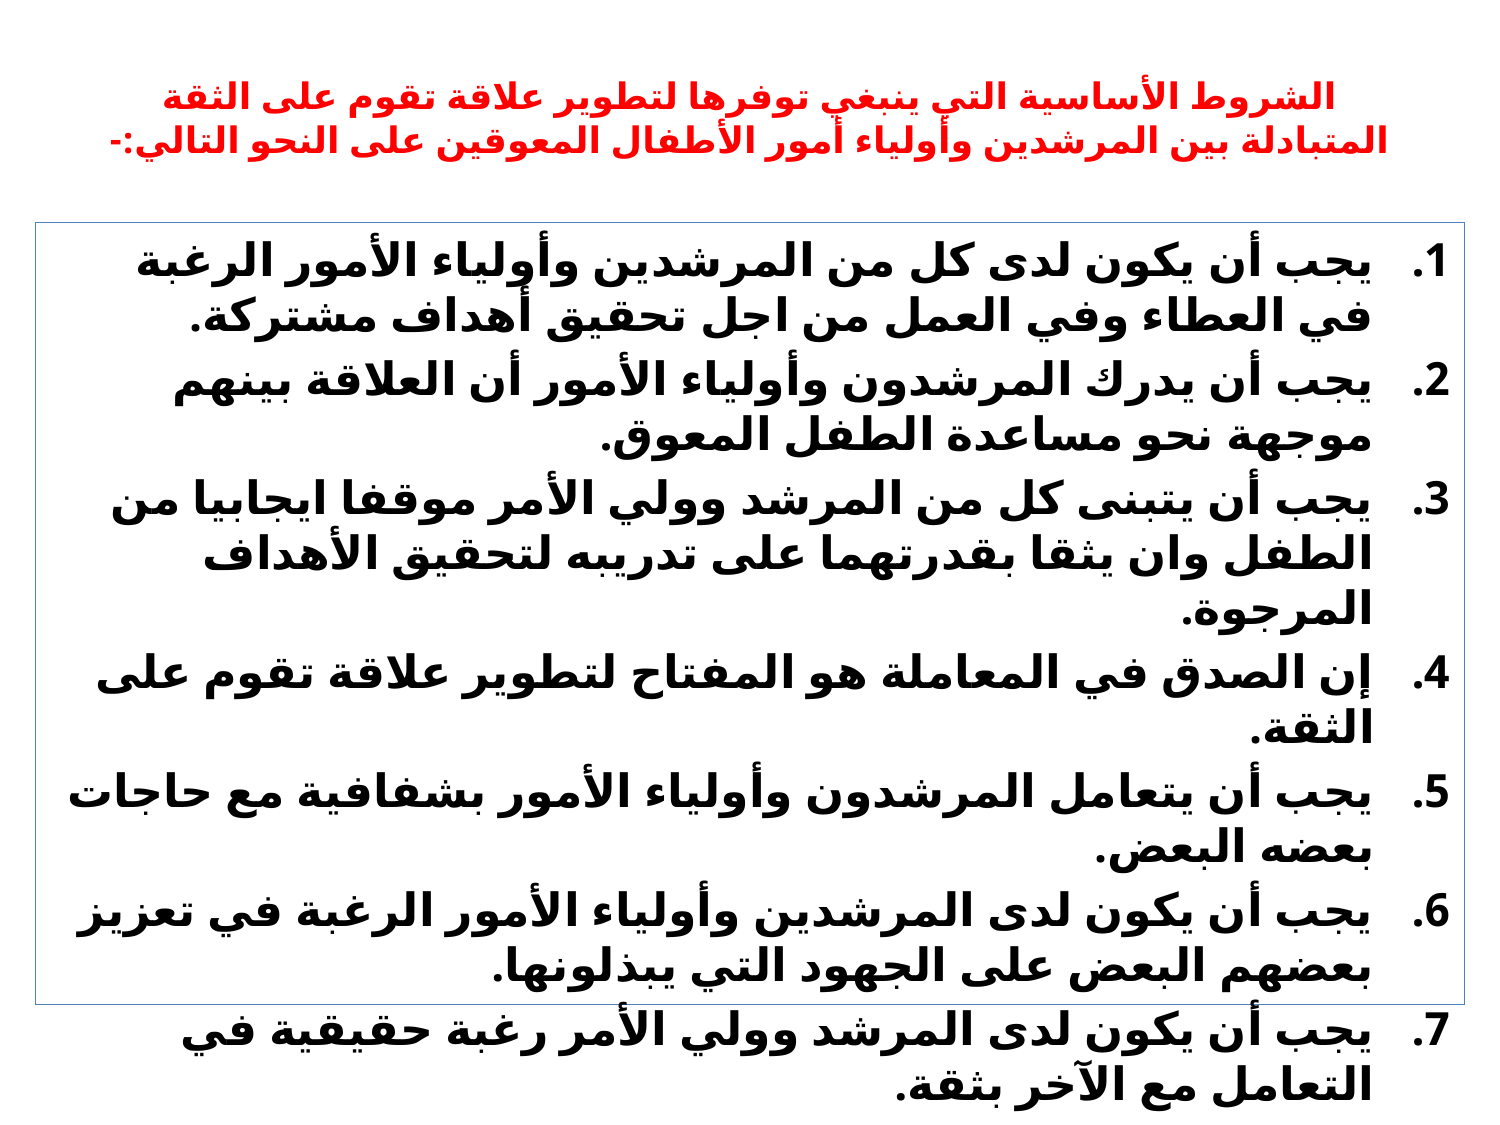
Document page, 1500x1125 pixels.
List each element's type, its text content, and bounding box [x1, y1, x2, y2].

title الشروط الأساسية التي ينبغي توفرها لتطوير علاقة تقوم على الثقة المتبادلة بين المرشدين وأولياء أمور الأطفال المعوقين على النحو التالي:- [75, 45, 1425, 222]
list يجب أن يكون لدى كل من المرشدين وأولياء الأمور الرغبة في العطاء وفي العمل من اجل تحقيق أهداف مشتركة. يجب أن يدرك المرشدون وأولياء الأمور أن العلاقة بينهم موجهة نحو مساعدة الطفل المعوق. يجب أن يتبنى كل من المرشد وولي الأمر موقفا ايجابيا من الطفل وان يثقا بقدرتهما على تدريبه لتحقيق الأهداف المرجوة. إن الصدق في المعاملة هو المفتاح لتطوير علاقة تقوم على الثقة. يجب أن يتعامل المرشدون وأولياء الأمور بشفافية مع حاجات بعضه البعض. يجب أن يكون لدى المرشدين وأولياء الأمور الرغبة في تعزيز بعضهم البعض على الجهود التي يبذلونها. يجب أن يكون لدى المرشد وولي الأمر رغبة حقيقية في التعامل مع الآخر بثقة. [35, 222, 1465, 1005]
